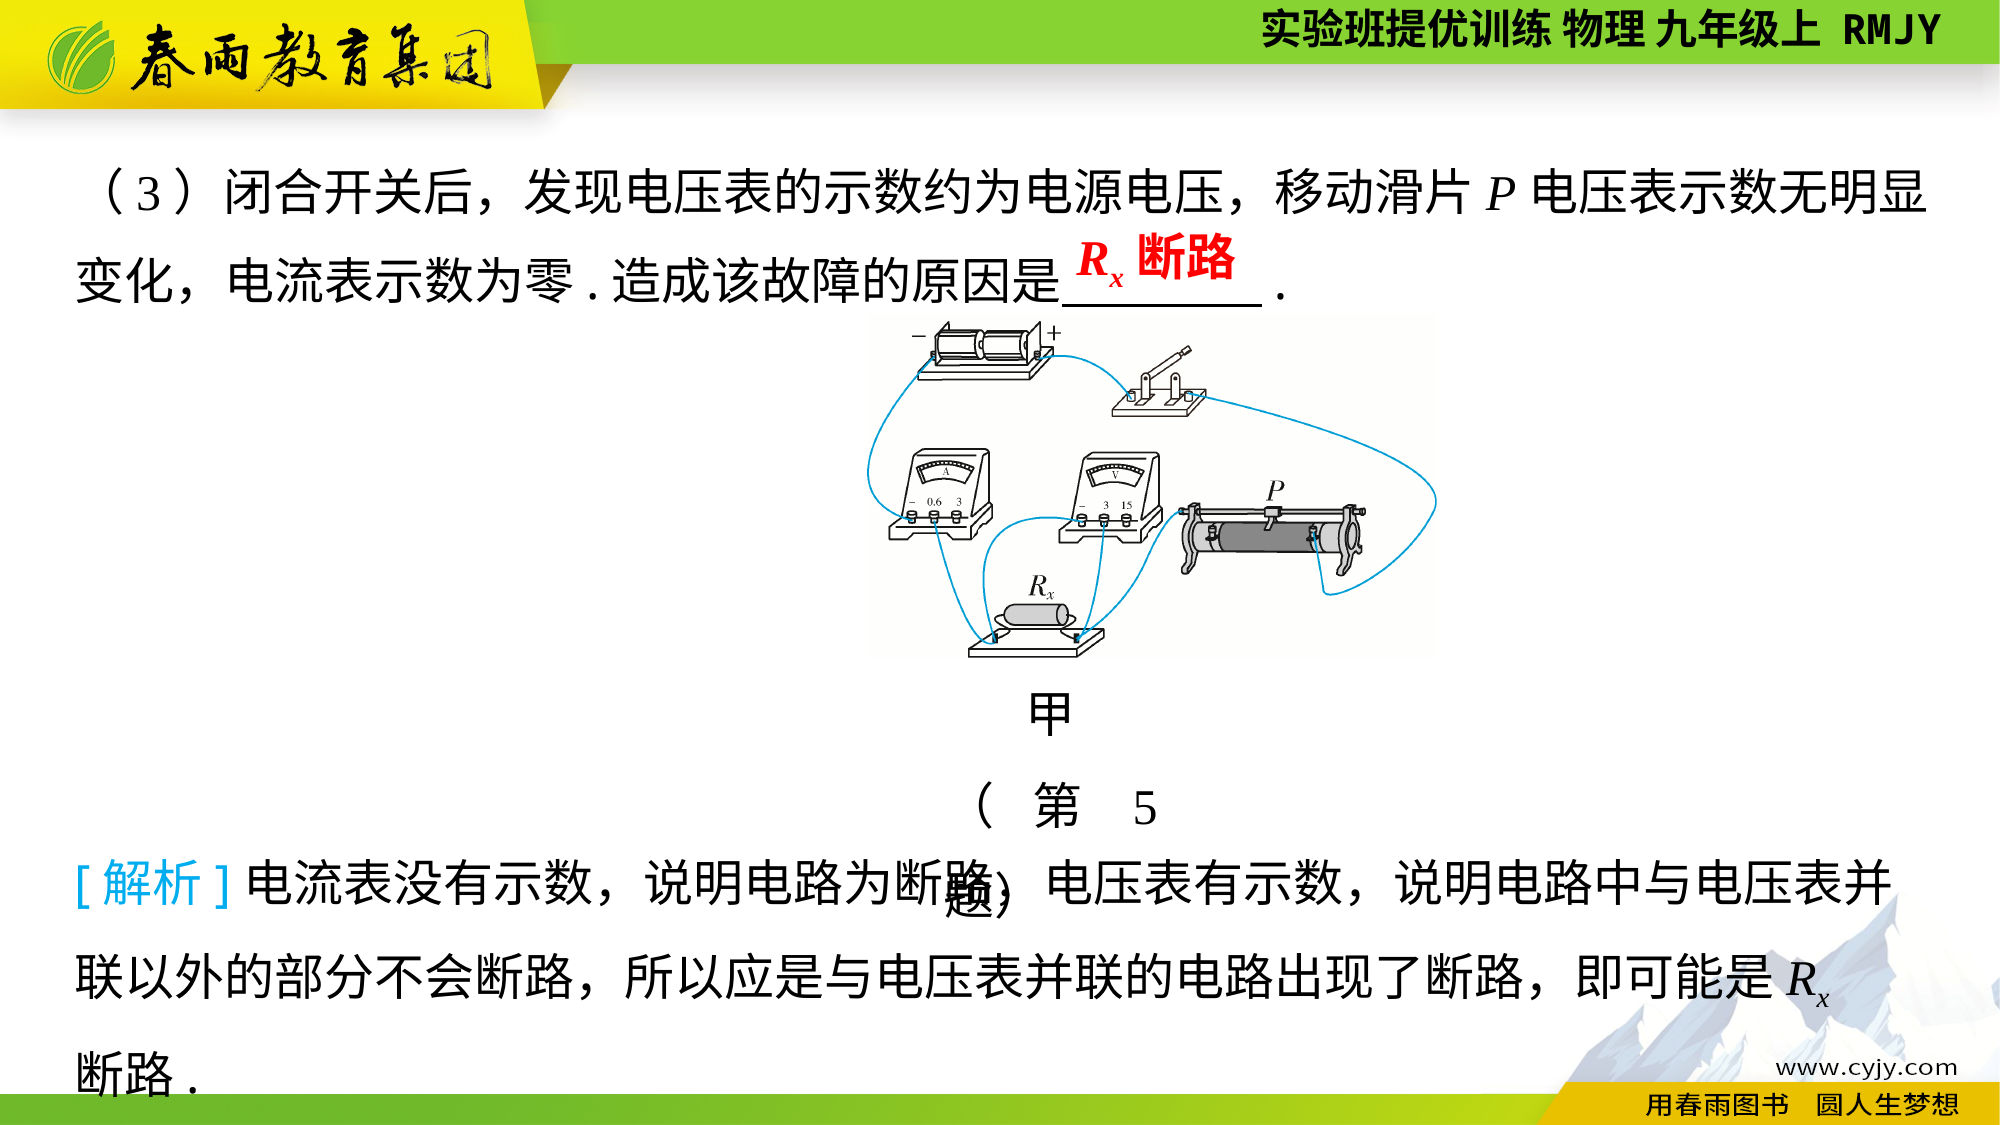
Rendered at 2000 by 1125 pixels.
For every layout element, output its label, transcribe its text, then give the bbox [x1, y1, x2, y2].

text_box 甲 [1010, 666, 1090, 737]
list （3）闭合开关后，发现电压表的示数约为电源电压，移动滑片P电压表示数无明显变化，电流表示数为零.造成该故障的原因是 . [59, 122, 1944, 308]
text_box [解析]电流表没有示数，说明电路为断路，电压表有示数，说明电路中与电压表并联以外的部分不会断路，所以应是与电压表并联的电路出现了断路，即可能是Rx 断路. [59, 813, 1944, 1111]
picture [0, 0, 2000, 1125]
text_box Rx断路 [1061, 217, 1251, 301]
text_box （第5题） [929, 737, 1185, 813]
